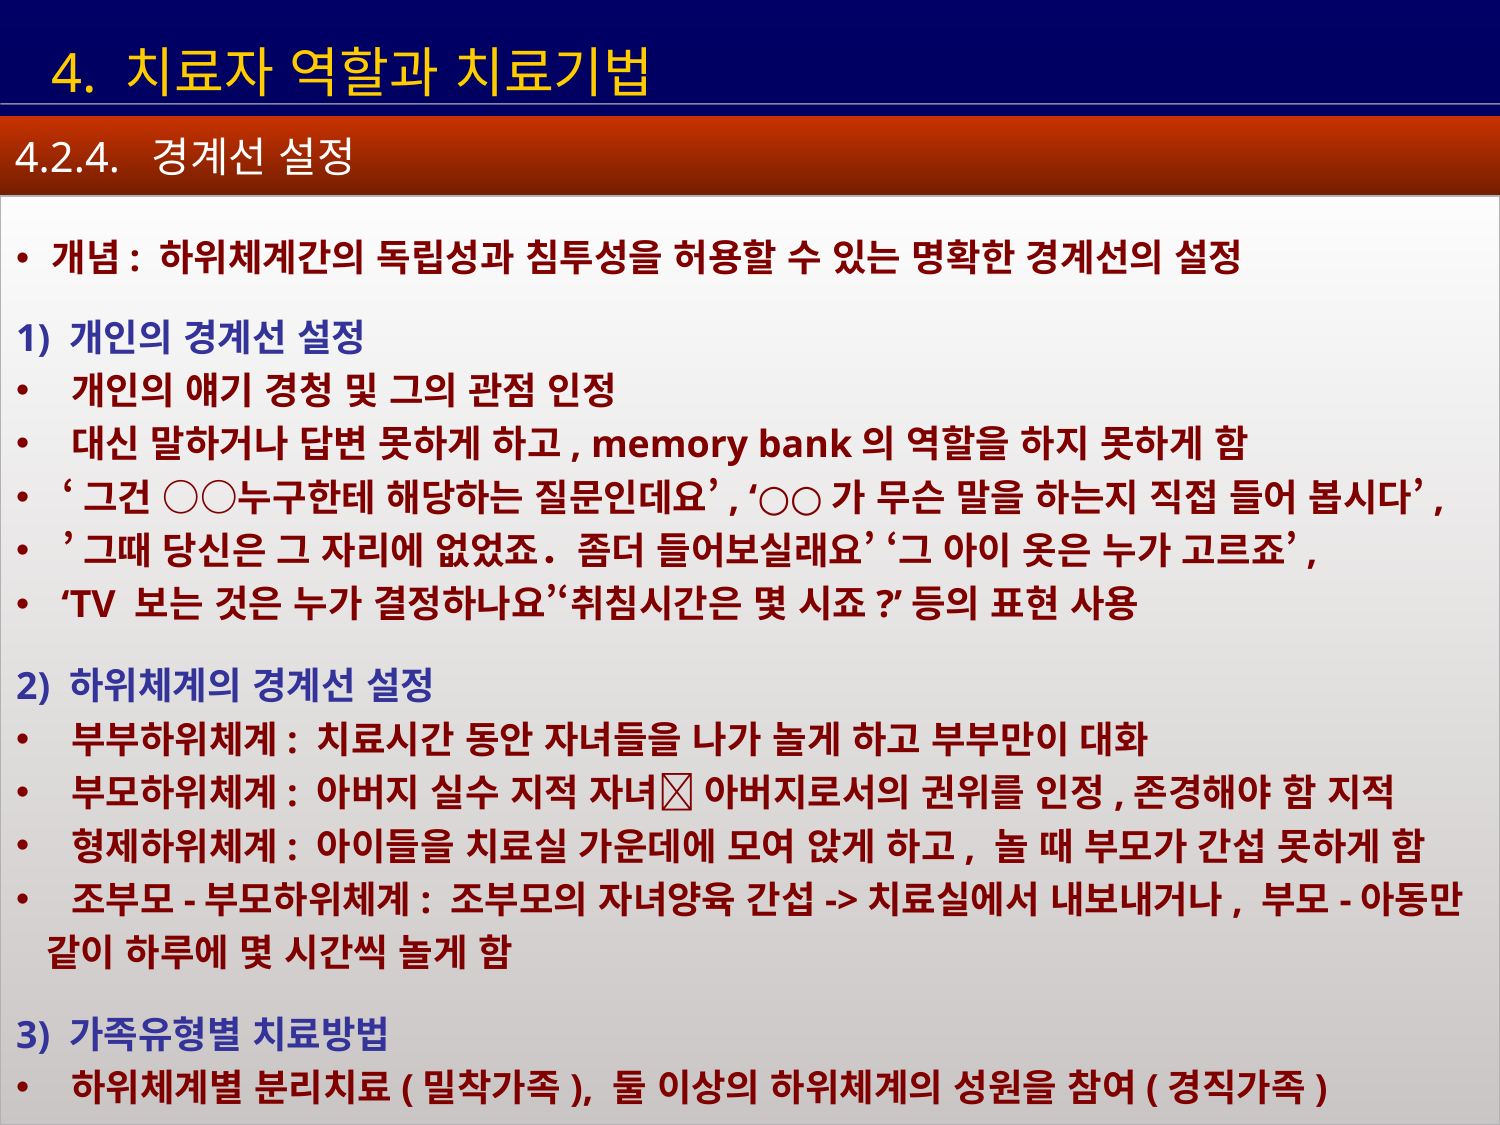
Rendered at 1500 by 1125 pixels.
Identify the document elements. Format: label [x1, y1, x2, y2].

text_box [0, 30, 1500, 1125]
